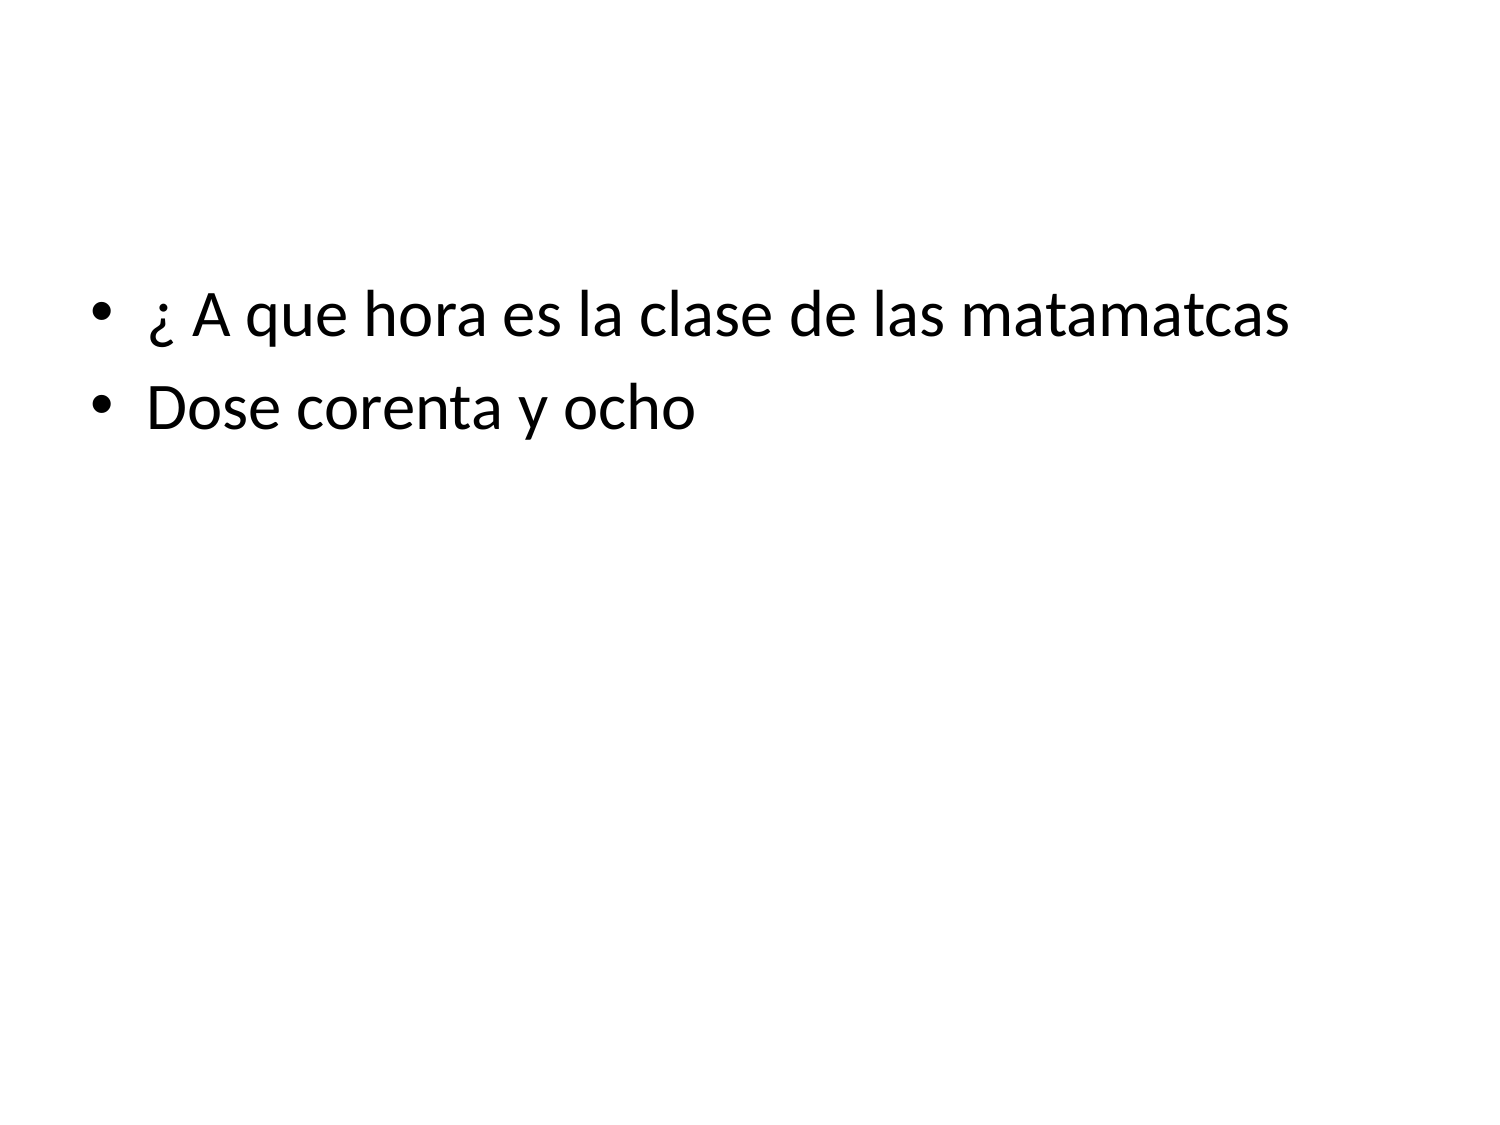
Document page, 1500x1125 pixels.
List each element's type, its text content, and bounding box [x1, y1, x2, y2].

list ¿ A que hora es la clase de las matamatcas Dose corenta y ocho [75, 262, 1425, 1005]
